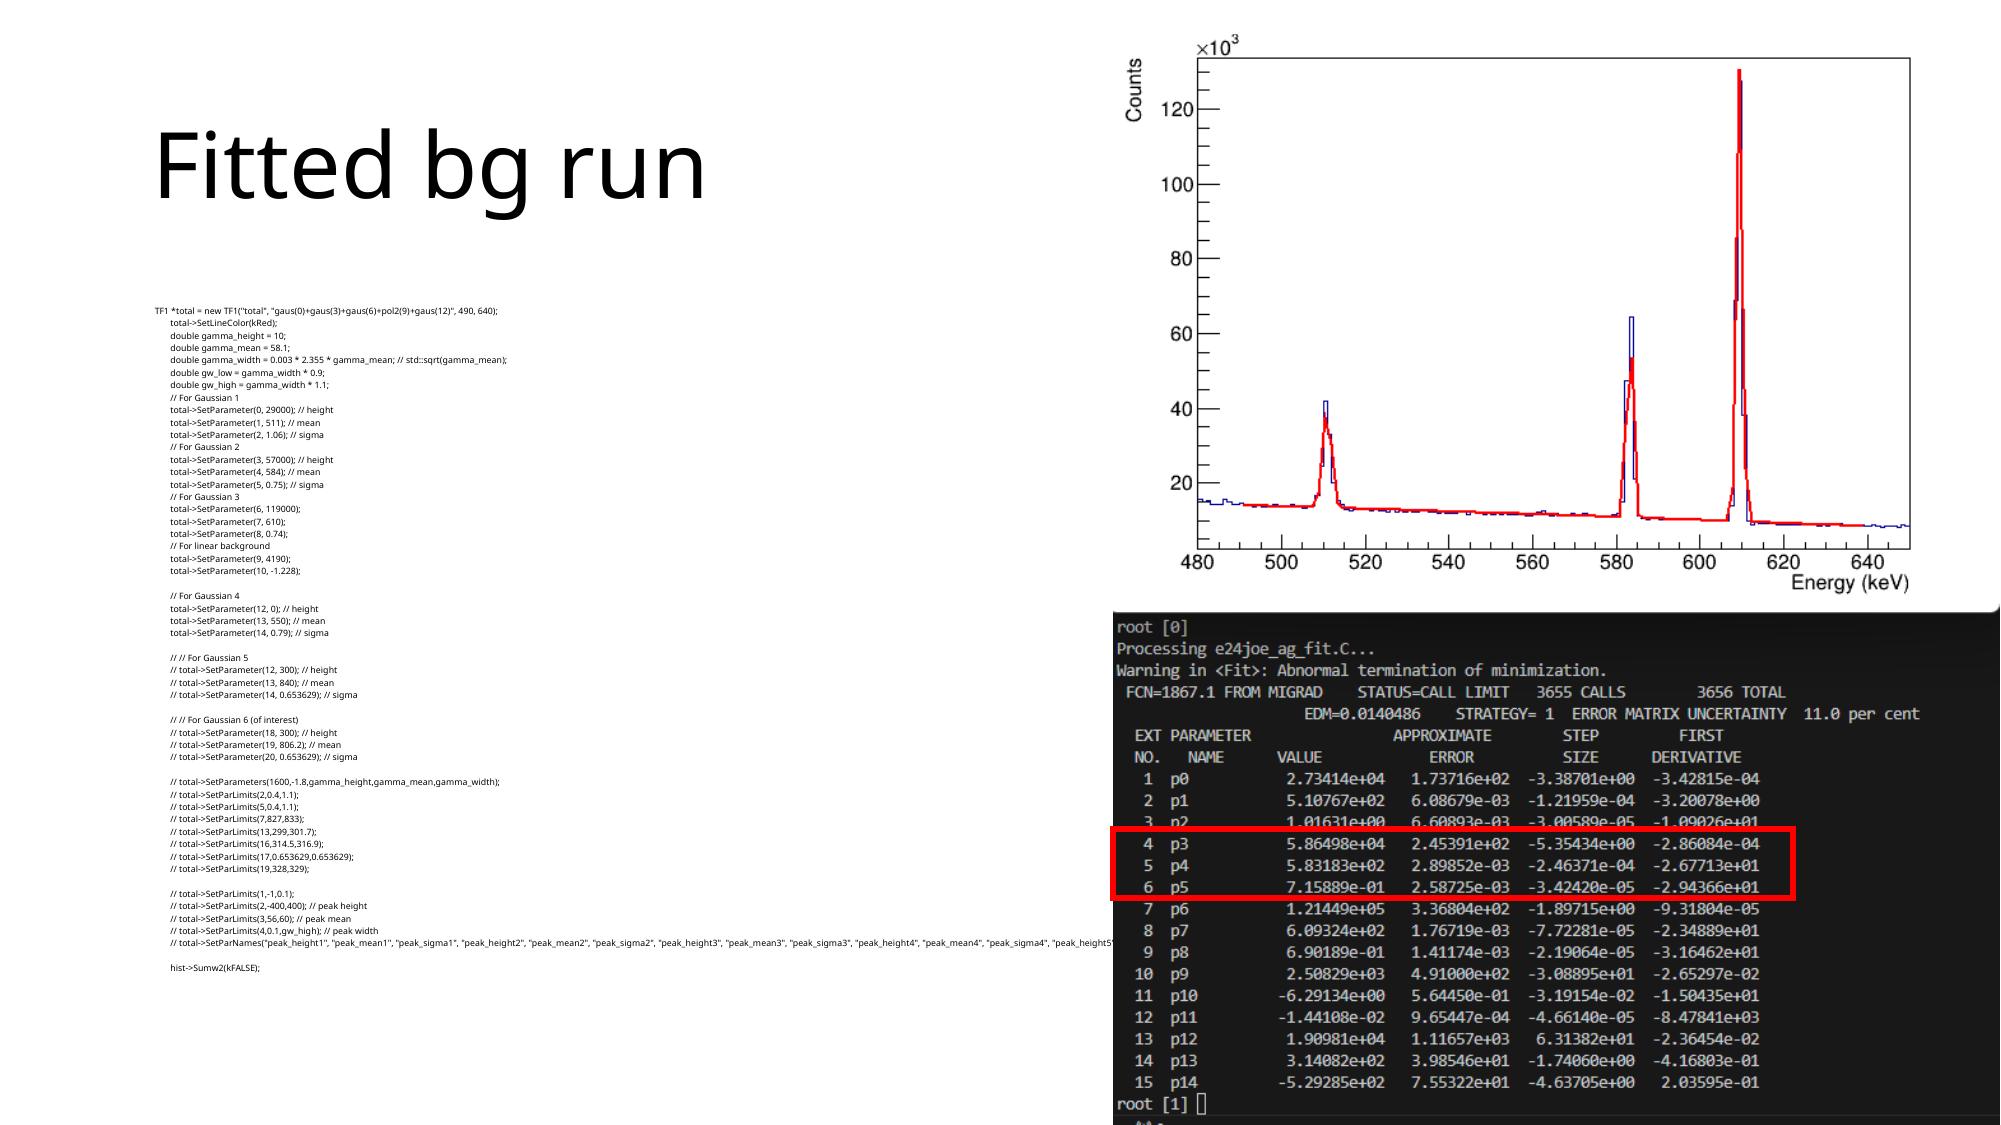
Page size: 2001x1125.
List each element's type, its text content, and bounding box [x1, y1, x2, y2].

list TF1 *total = new TF1("total", "gaus(0)+gaus(3)+gaus(6)+pol2(9)+gaus(12)", 490, 640); total->SetLineColor(kRed); double gamma_height = 10; double gamma_mean = 58.1; double gamma_width = 0.003 * 2.355 * gamma_mean; // std::sqrt(gamma_mean); double gw_low = gamma_width * 0.9; double gw_high = gamma_width * 1.1; // For Gaussian 1 total->SetParameter(0, 29000); // height total->SetParameter(1, 511); // mean total->SetParameter(2, 1.06); // sigma // For Gaussian 2 total->SetParameter(3, 57000); // height total->SetParameter(4, 584); // mean total->SetParameter(5, 0.75); // sigma // For Gaussian 3 total->SetParameter(6, 119000); total->SetParameter(7, 610); total->SetParameter(8, 0.74); // For linear background total->SetParameter(9, 4190); total->SetParameter(10, -1.228); // For Gaussian 4 total->SetParameter(12, 0); // height total->SetParameter(13, 550); // mean total->SetParameter(14, 0.79); // sigma // // For Gaussian 5 // total->SetParameter(12, 300); // height // total->SetParameter(13, 840); // mean // total->SetParameter(14, 0.653629); // sigma // // For Gaussian 6 (of interest) // total->SetParameter(18, 300); // height // total->SetParameter(19, 806.2); // mean // total->SetParameter(20, 0.653629); // sigma // total->SetParameters(1600,-1.8,gamma_height,gamma_mean,gamma_width); // total->SetParLimits(2,0.4,1.1); // total->SetParLimits(5,0.4,1.1); // total->SetParLimits(7,827,833); // total->SetParLimits(13,299,301.7); // total->SetParLimits(16,314.5,316.9); // total->SetParLimits(17,0.653629,0.653629); // total->SetParLimits(19,328,329); // total->SetParLimits(1,-1,0.1); // total->SetParLimits(2,-400,400); // peak height // total->SetParLimits(3,56,60); // peak mean // total->SetParLimits(4,0.1,gw_high); // peak width // total->SetParNames("peak_height1", "peak_mean1", "peak_sigma1", "peak_height2", "peak_mean2", "peak_sigma2", "peak_height3", "peak_mean3", "peak_sigma3", "peak_height4", "peak_mean4", "peak_sigma4", "peak_height5", "peak_mean5", "peak_sigma5", "yint", "slope", "pol2[2]", "peak_height6", "peak_mean6", "peak_sigma6"); hist->Sumw2(kFALSE); [137, 299, 1112, 1014]
title Fitted bg run [137, 59, 1112, 278]
picture [1112, 33, 2000, 1125]
